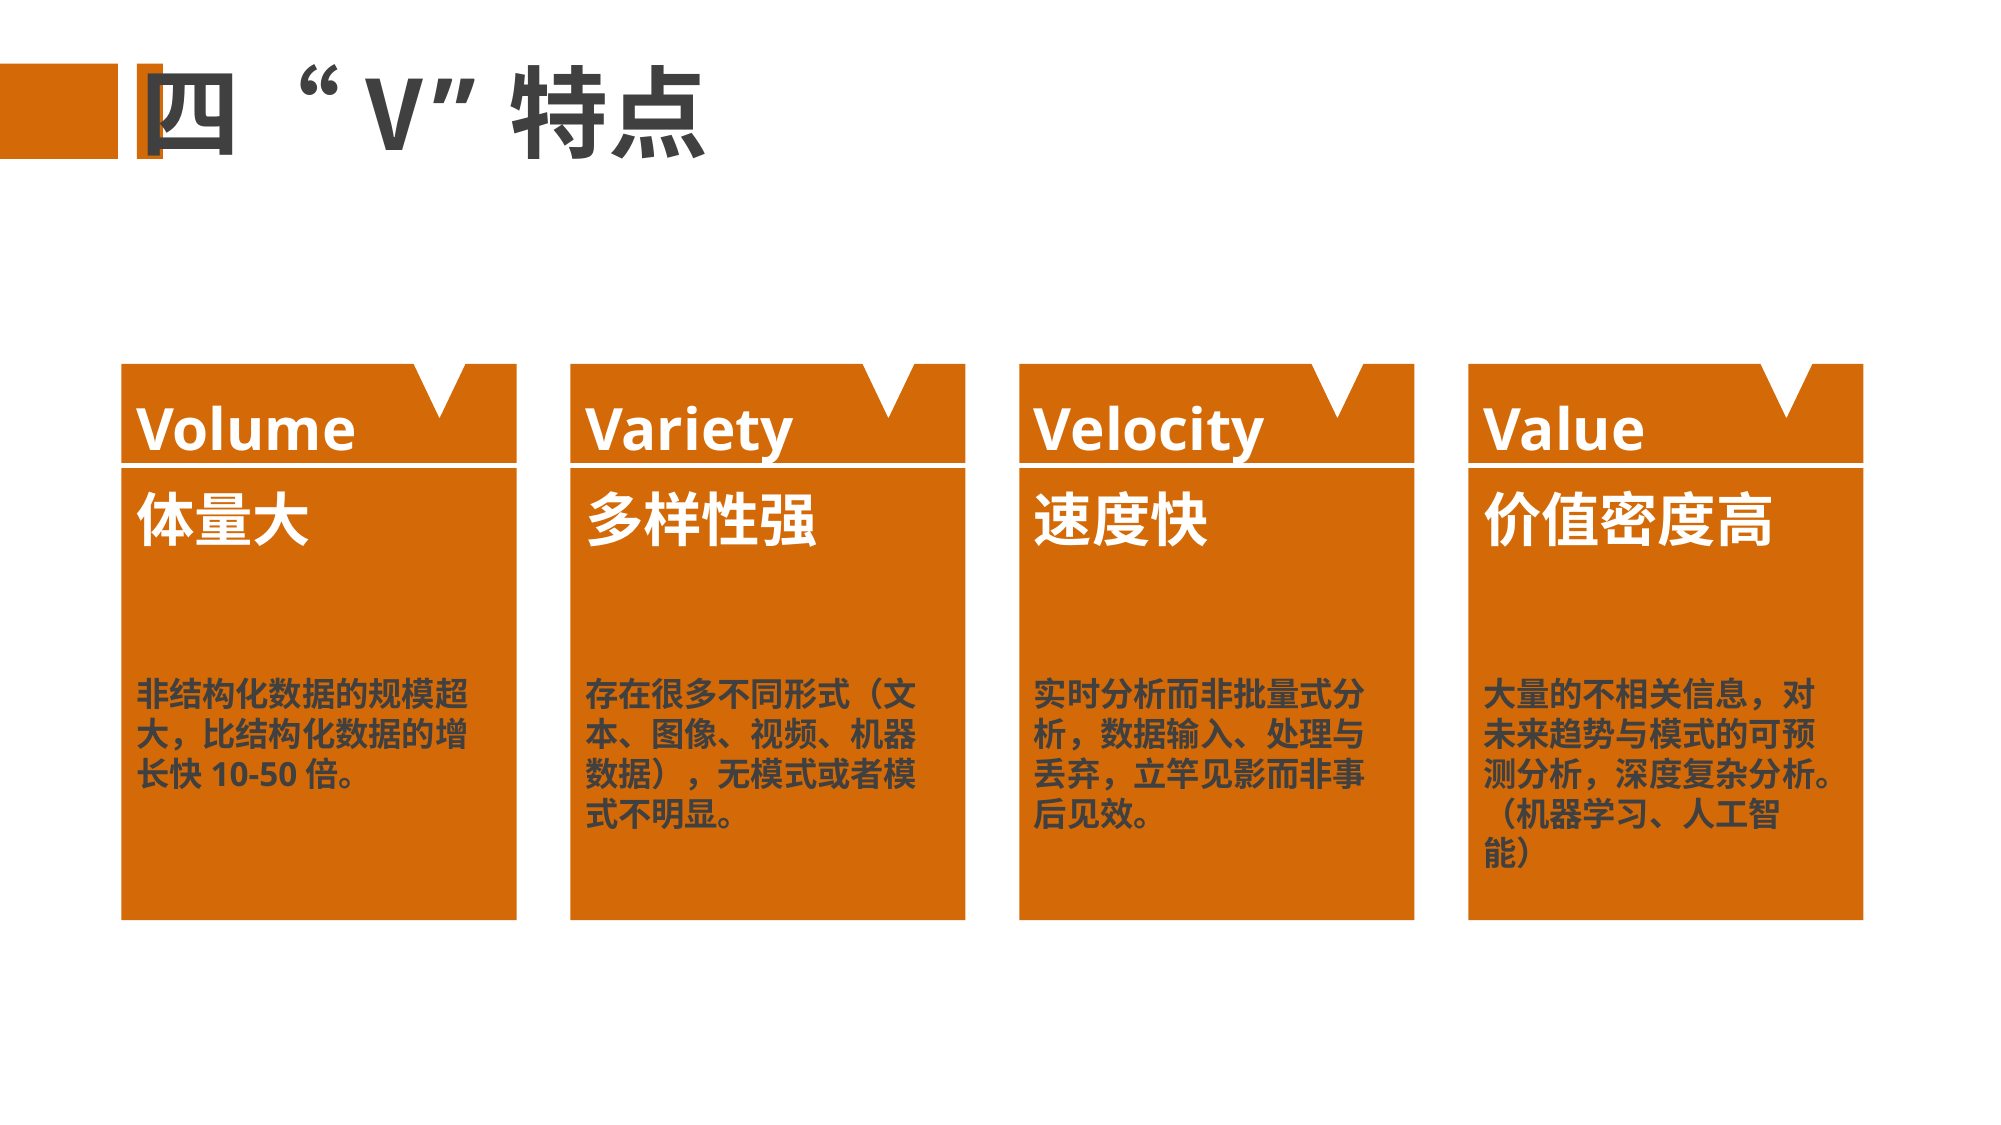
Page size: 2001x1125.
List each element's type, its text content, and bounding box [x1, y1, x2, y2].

text_box Velocity 速度快 实时分析而非批量式分析，数据输入、处理与丢弃，立竿见影而非事后见效。 [1018, 362, 1416, 922]
text_box Variety 多样性强 存在很多不同形式（文本、图像、视频、机器数据），无模式或者模式不明显。 [569, 362, 967, 922]
text_box 四“V”特点 [125, 43, 723, 178]
text_box Value 价值密度高 大量的不相关信息，对未来趋势与模式的可预测分析，深度复杂分析。（机器学习、人工智能） [1467, 362, 1865, 922]
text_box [0, 63, 163, 160]
text_box Volume 体量大 非结构化数据的规模超大，比结构化数据的增长快10-50倍。 [120, 362, 518, 922]
